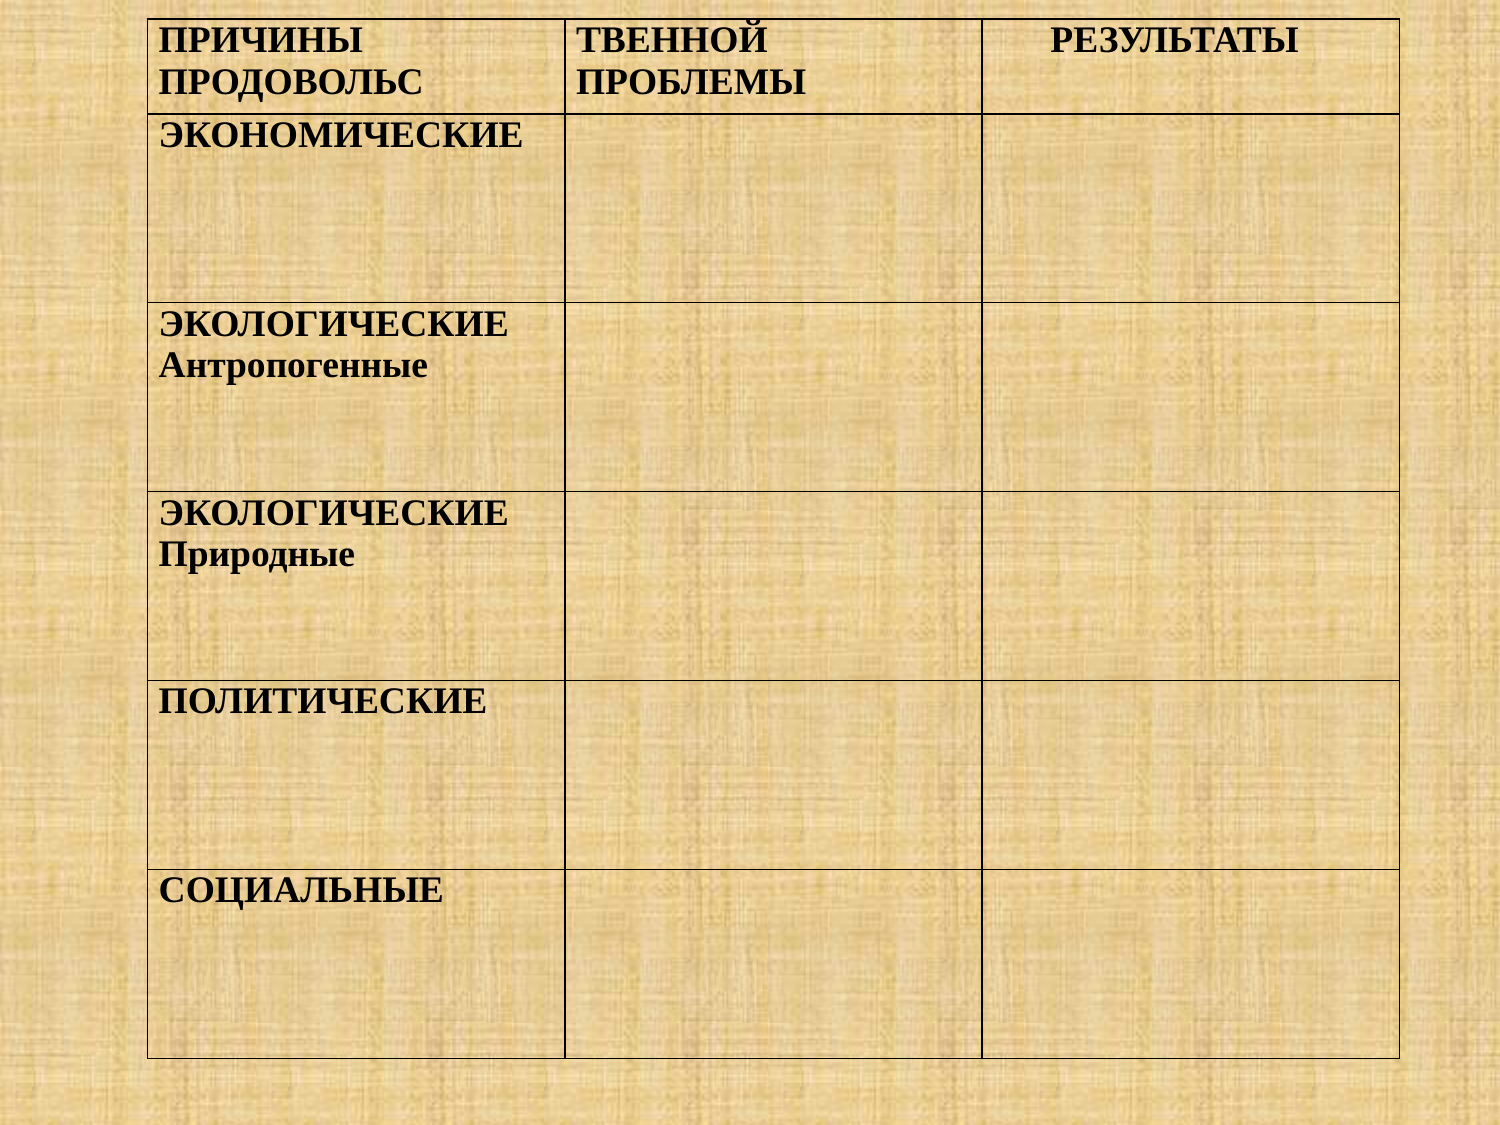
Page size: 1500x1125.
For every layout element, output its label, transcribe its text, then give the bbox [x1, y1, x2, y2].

table_cell [566, 115, 981, 302]
table_cell СОЦИАЛЬНЫЕ [148, 870, 564, 1058]
table_cell [566, 303, 981, 491]
table_cell [983, 681, 1399, 869]
table_header ПРИЧИНЫ ПРОДОВОЛЬС [148, 20, 564, 113]
table_cell ЭКОЛОГИЧЕСКИЕ Антропогенные [148, 303, 564, 491]
table_header РЕЗУЛЬТАТЫ [983, 20, 1399, 113]
table_cell [983, 870, 1399, 1058]
table_cell ПОЛИТИЧЕСКИЕ [148, 681, 564, 869]
table_cell [566, 870, 981, 1058]
table_cell [983, 492, 1399, 680]
table_cell ЭКОЛОГИЧЕСКИЕ Природные [148, 492, 564, 680]
table_cell [983, 303, 1399, 491]
table_cell [566, 681, 981, 869]
picture [0, 0, 1500, 1125]
table_cell [566, 492, 981, 680]
table_header ТВЕННОЙ ПРОБЛЕМЫ [566, 20, 981, 113]
table_cell ЭКОНОМИЧЕСКИЕ [148, 115, 564, 302]
table_cell [983, 115, 1399, 302]
